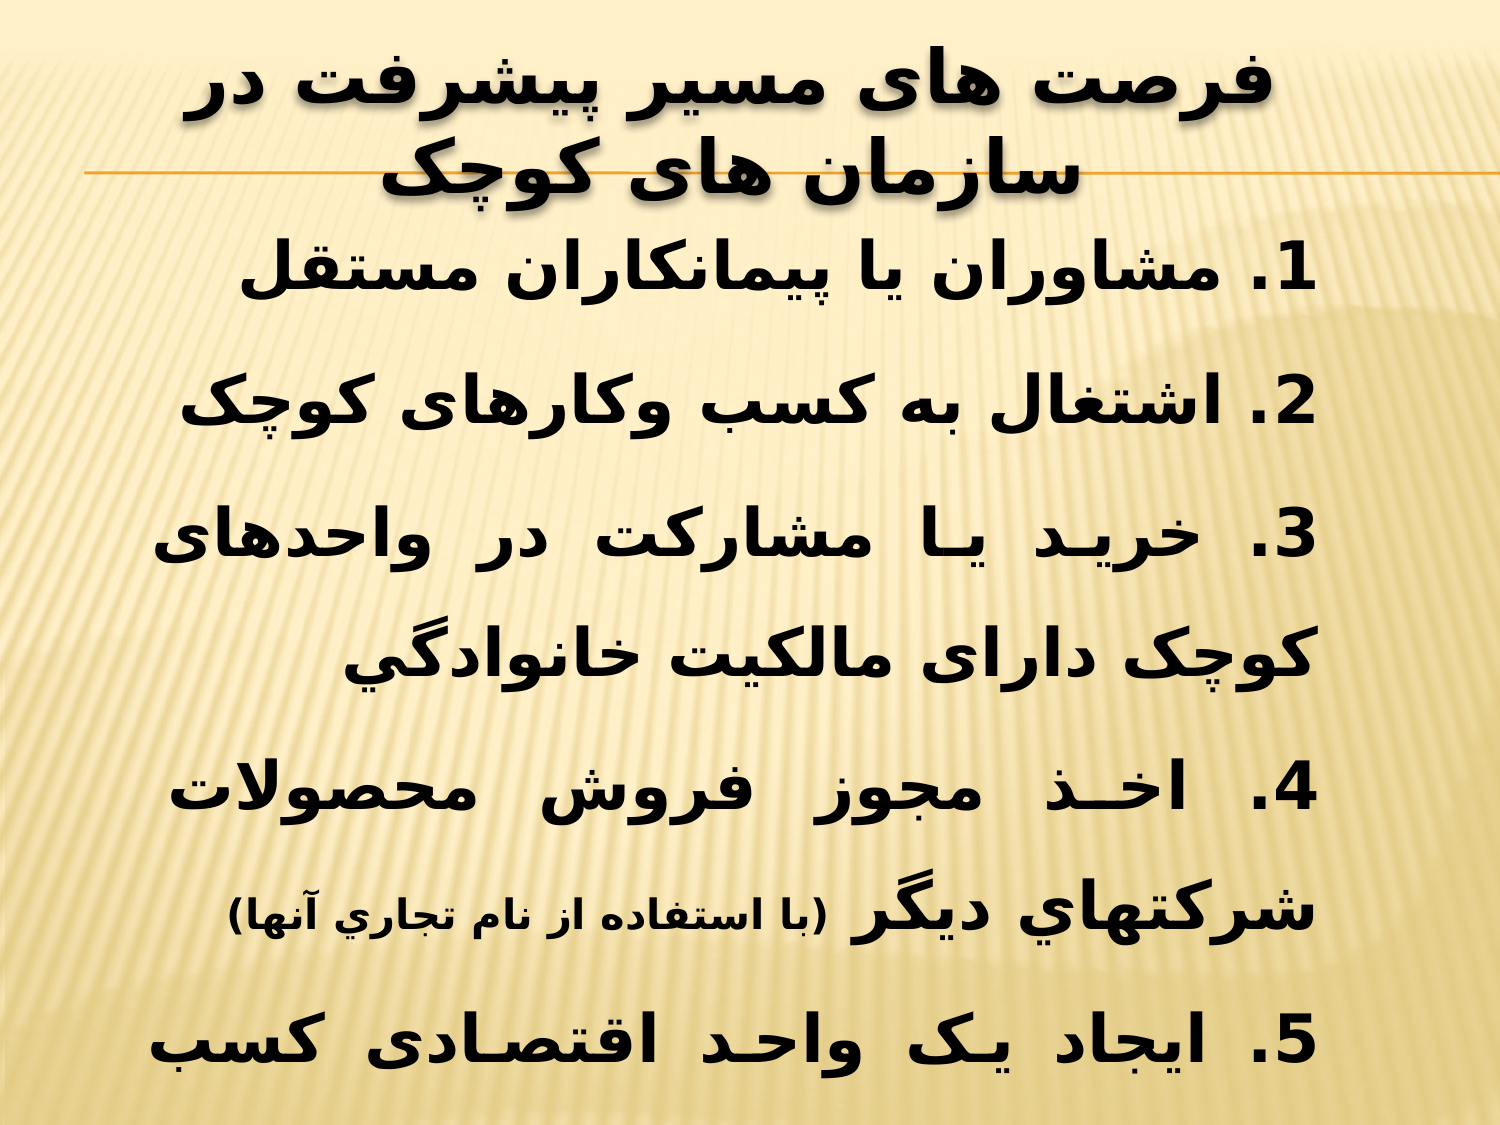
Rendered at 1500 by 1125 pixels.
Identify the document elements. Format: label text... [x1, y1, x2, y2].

list 1. مشاوران يا پيمانكاران مستقل 2. اشتغال به کسب وکارهای کوچک 3. خرید یا مشارکت در واحدهای کوچک دارای مالکیت خانوادگي 4. اخذ مجوز فروش محصولات شركتهاي ديگر (با استفاده از نام تجاري آنها) 5. ایجاد یک واحد اقتصادی کسب وکار شخصی [117, 175, 1346, 1079]
title فرصت های مسیر پیشرفت در سازمان های کوچک [17, 35, 1447, 203]
